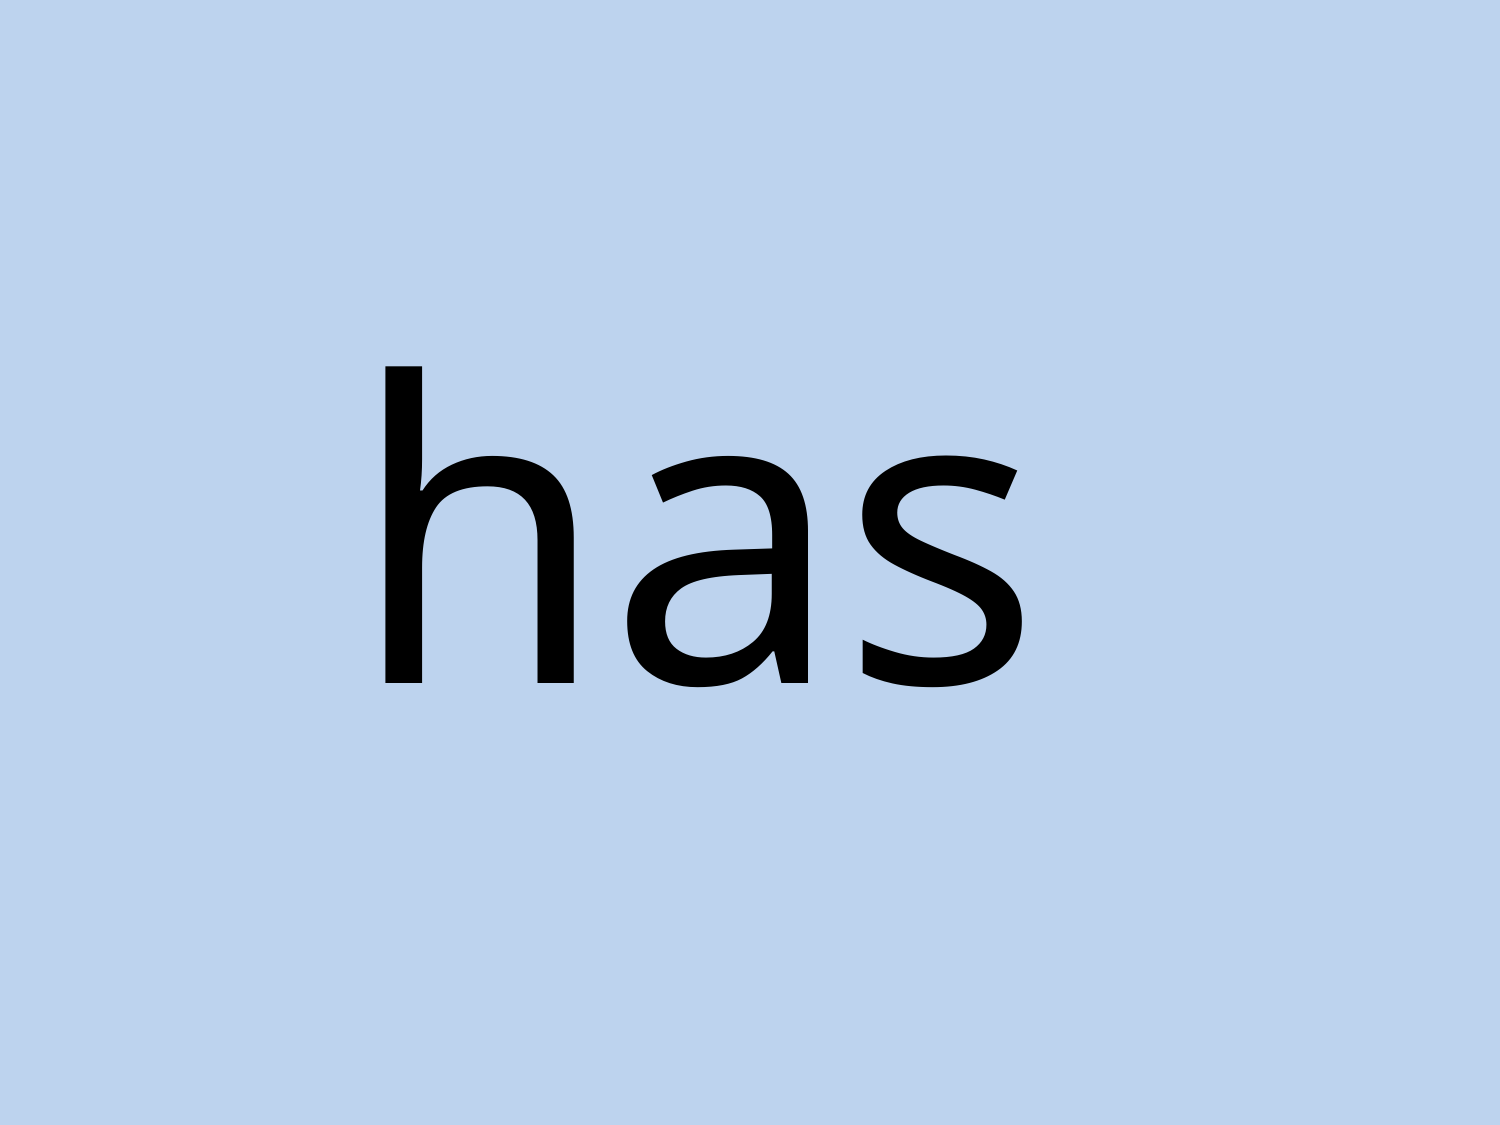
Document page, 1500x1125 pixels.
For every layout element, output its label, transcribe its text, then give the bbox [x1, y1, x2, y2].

text_box has [41, 259, 1459, 775]
